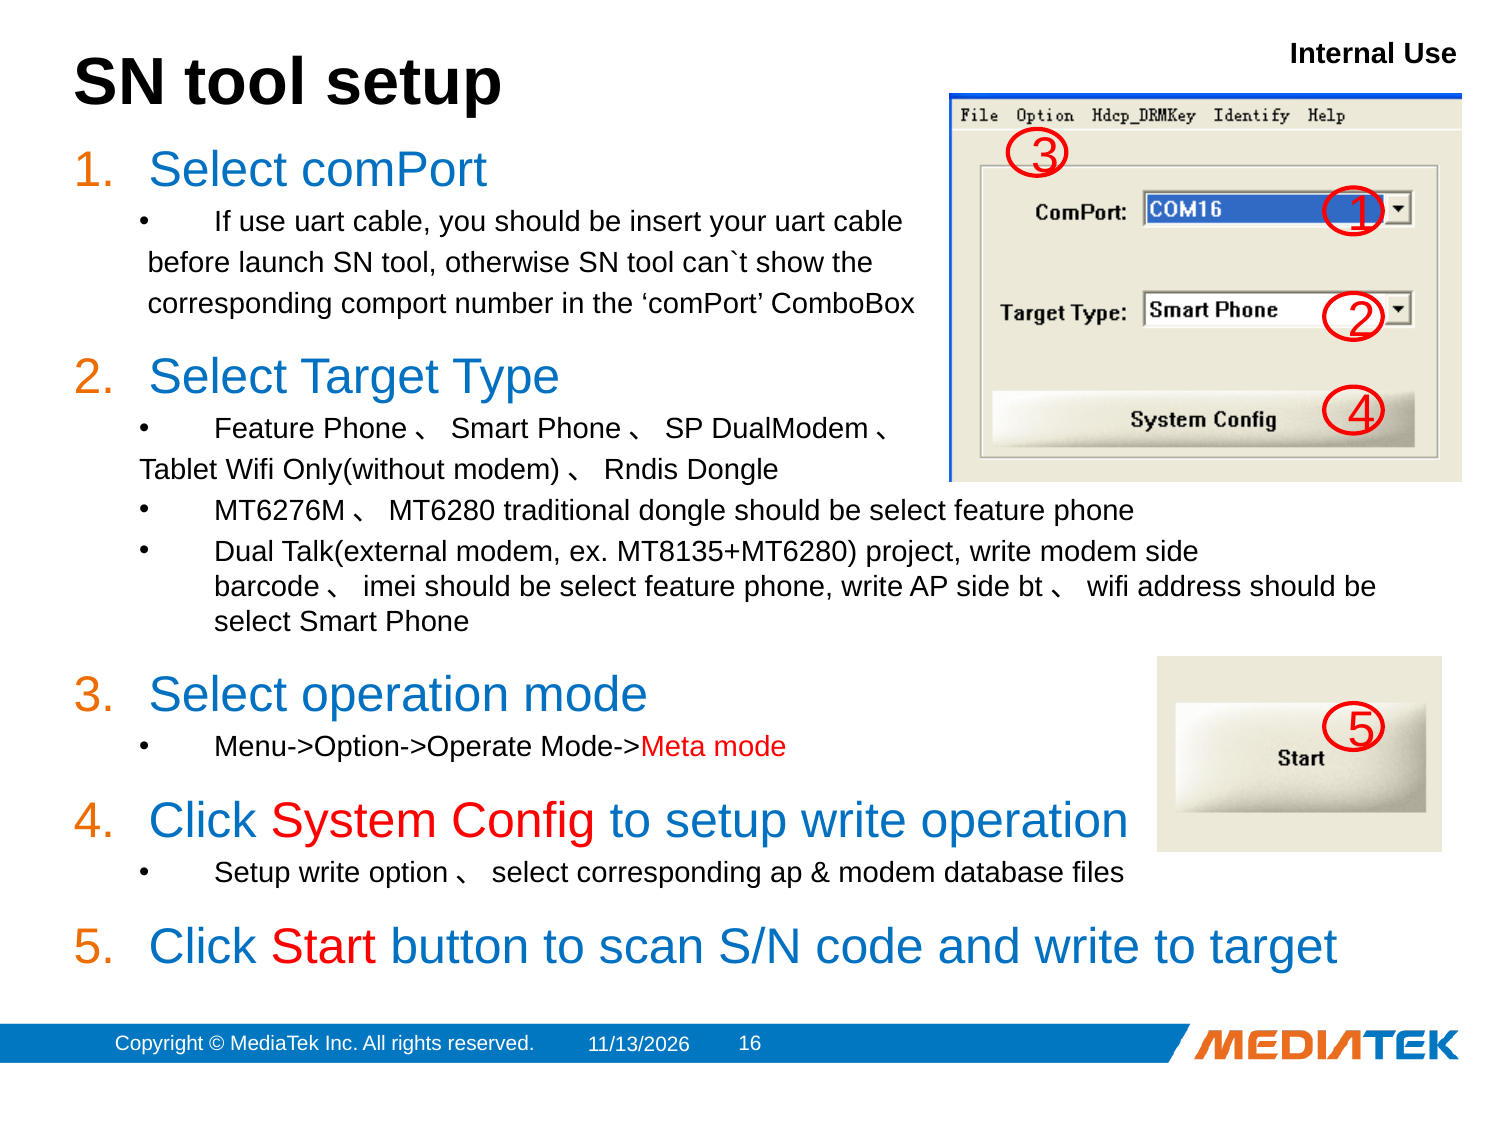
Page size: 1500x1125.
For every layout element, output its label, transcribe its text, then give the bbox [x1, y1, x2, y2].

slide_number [573, 1022, 711, 1090]
slide_number 15 [711, 1022, 789, 1090]
picture [0, 1023, 99, 1063]
picture [789, 1023, 1459, 1063]
title SN tool setup [58, 23, 1381, 128]
list Select comPort If use uart cable, you should be insert your uart cable before launch SN tool, otherwise SN tool can`t show the corresponding comport number in the ‘comPort’ ComboBox Select Target Type Feature Phone、Smart Phone、SP DualModem、 Tablet Wifi Only(without modem)、Rndis Dongle MT6276M、MT6280 traditional dongle should be select feature phone Dual Talk(external modem, ex. MT8135+MT6280) project, write modem side barcode、imei should be select feature phone, write AP side bt、wifi address should be select Smart Phone Select operation mode Menu->Option->Operate Mode->Meta mode Click System Config to setup write operation Setup write option、select corresponding ap & modem database files Click Start button to scan S/N code and write to target [58, 128, 1425, 998]
picture [948, 93, 1462, 482]
picture [1156, 656, 1442, 852]
footer Copyright © MediaTek Inc. All rights reserved. [99, 1022, 573, 1090]
